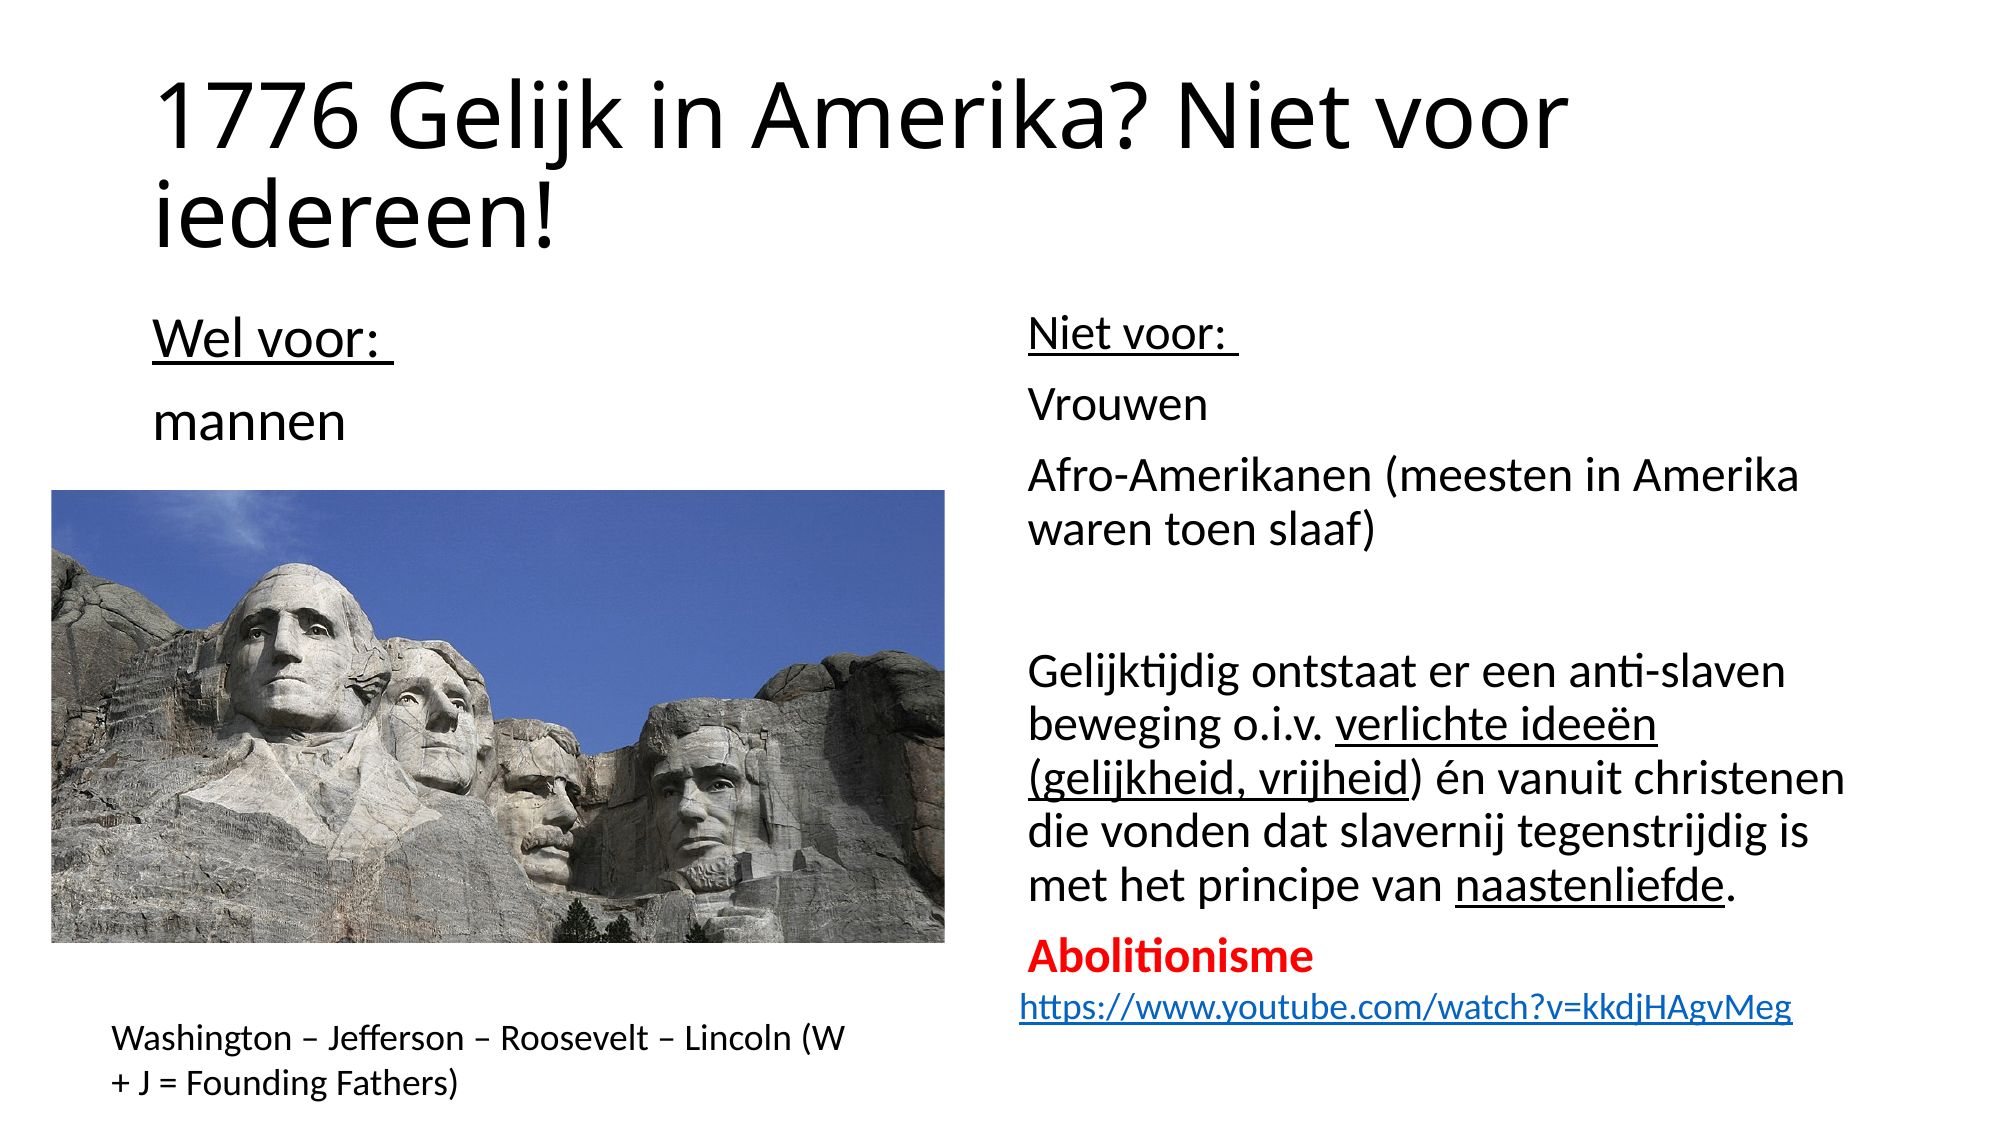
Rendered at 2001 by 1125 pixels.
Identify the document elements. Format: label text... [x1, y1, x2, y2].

text_box Washington – Jefferson – Roosevelt – Lincoln (W + J = Founding Fathers) [96, 1005, 883, 1110]
text_box https://www.youtube.com/watch?v=kkdjHAgvMeg [1004, 974, 1808, 1035]
list Wel voor: mannen [137, 299, 988, 1014]
title 1776 Gelijk in Amerika? Niet voor iedereen! [137, 59, 1863, 278]
picture [51, 490, 945, 943]
list Niet voor: Vrouwen Afro-Amerikanen (meesten in Amerika waren toen slaaf) Gelijktijdig ontstaat er een anti-slaven beweging o.i.v. verlichte ideeën (gelijkheid, vrijheid) én vanuit christenen die vonden dat slavernij tegenstrijdig is met het principe van naastenliefde. Abolitionisme [1012, 299, 1863, 1014]
